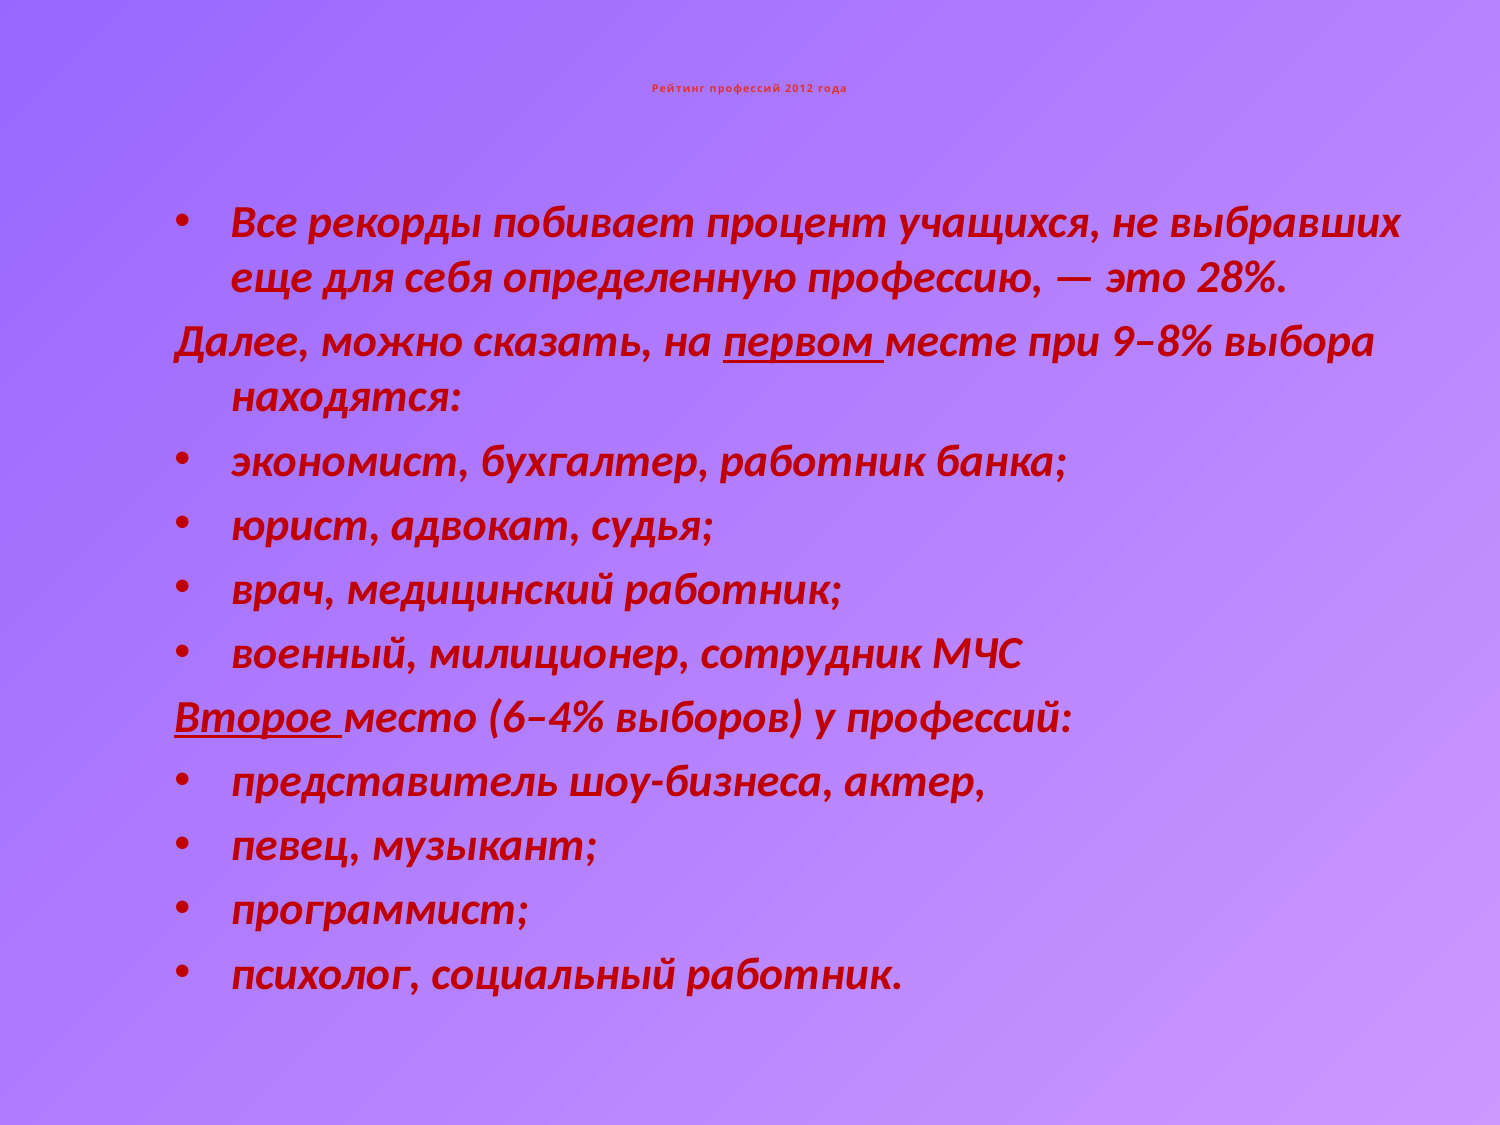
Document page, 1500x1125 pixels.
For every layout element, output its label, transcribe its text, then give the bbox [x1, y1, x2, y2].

title Рейтинг профессий 2012 года [75, 35, 1425, 129]
list Все рекорды побивает процент учащихся, не выбравших еще для себя определенную профессию, — это 28%. Далее, можно сказать, на первом месте при 9–8% выбора находятся: экономист, бухгалтер, работник банка; юрист, адвокат, судья; врач, медицинский работник; военный, милиционер, сотрудник МЧС Второе место (6–4% выборов) у профессий: представитель шоу-бизнеса, актер, певец, музыкант; программист; психолог, социальный работник. [159, 184, 1425, 1094]
